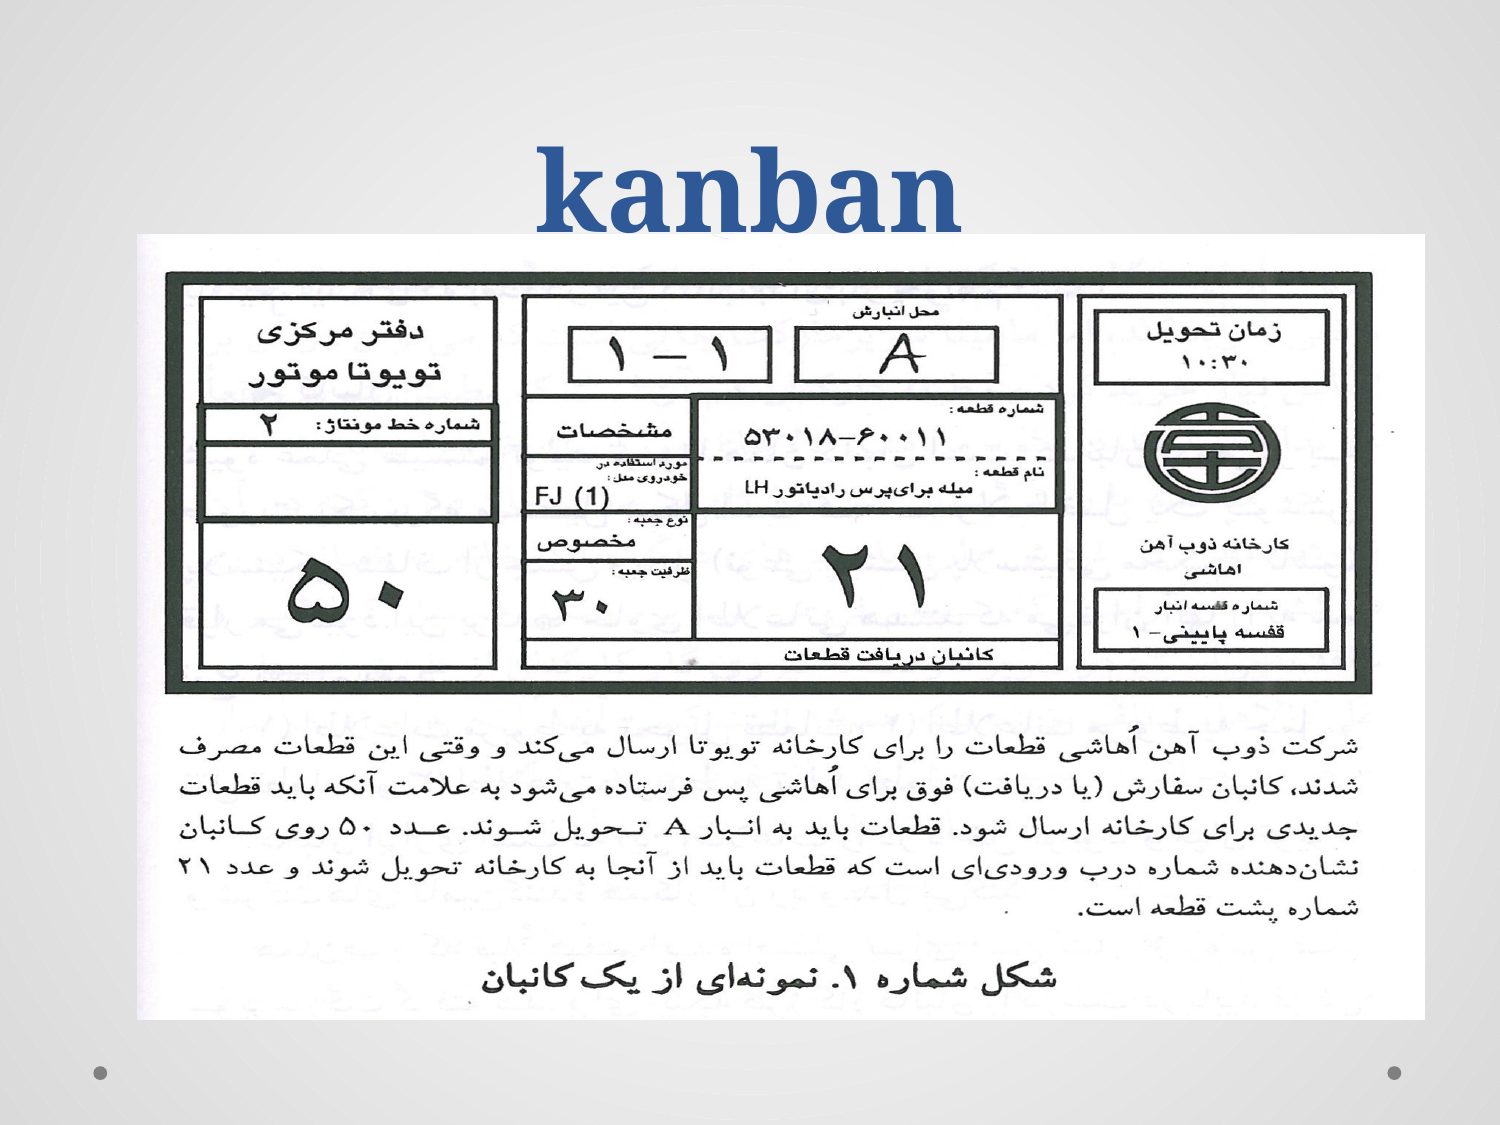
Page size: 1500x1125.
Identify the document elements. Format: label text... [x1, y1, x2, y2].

picture [137, 234, 1426, 1020]
title kanban [75, 0, 1425, 263]
